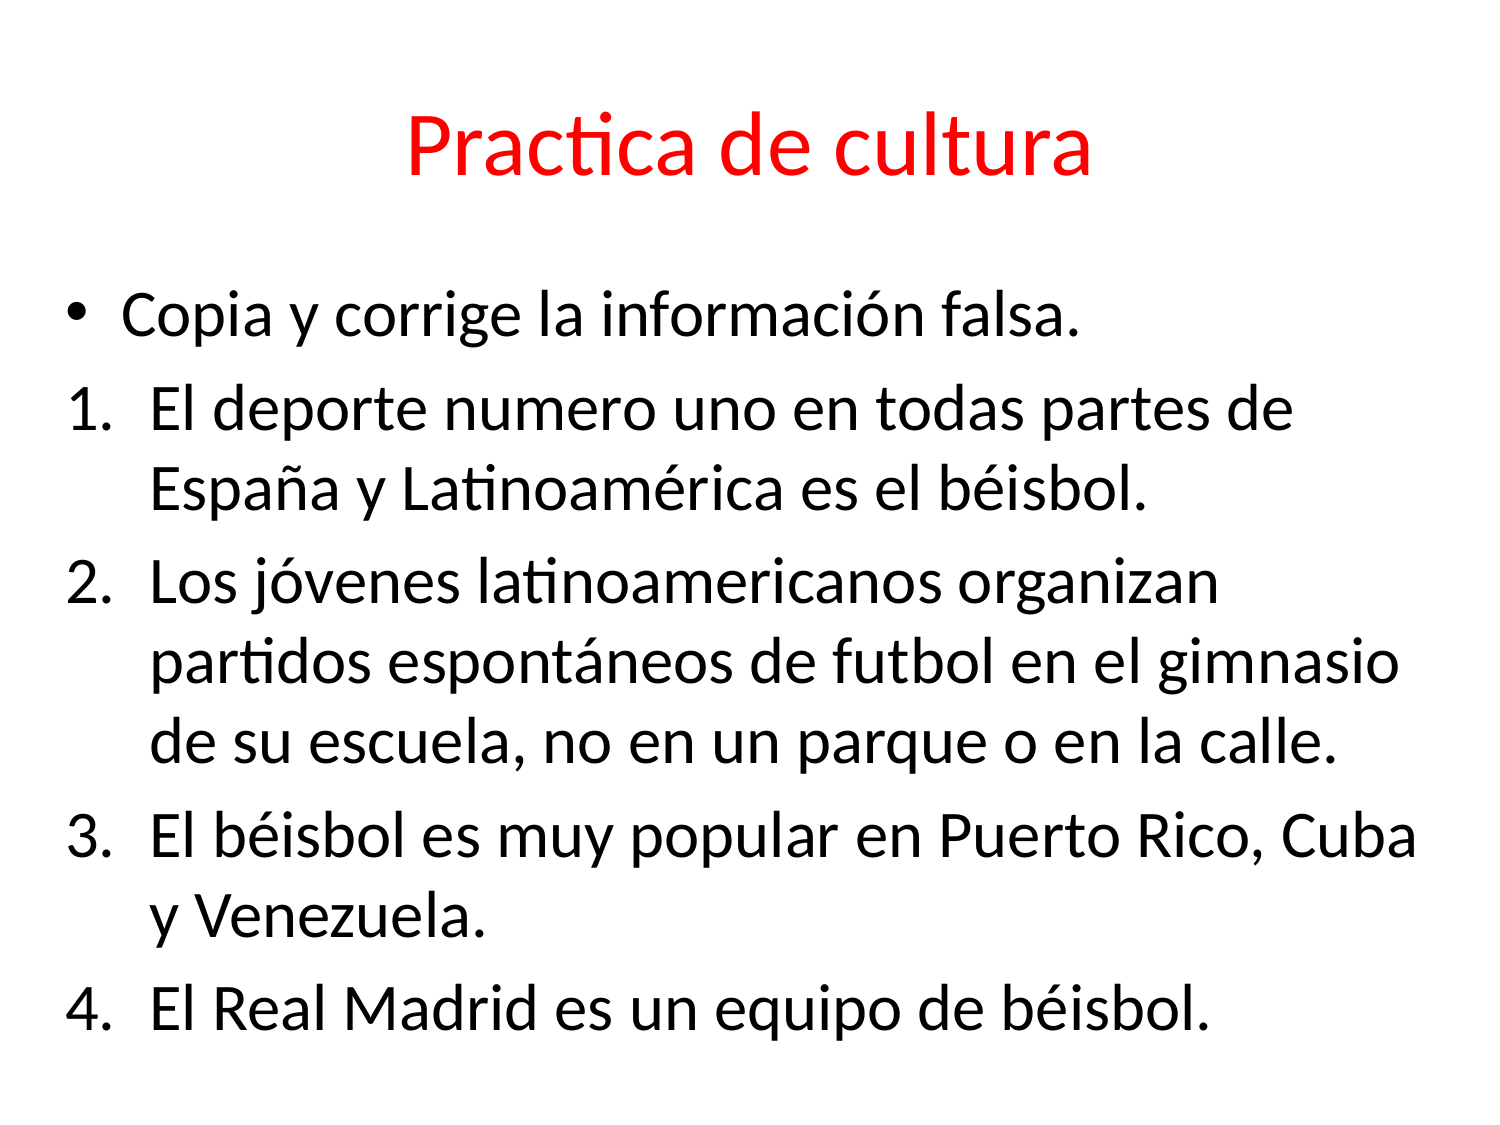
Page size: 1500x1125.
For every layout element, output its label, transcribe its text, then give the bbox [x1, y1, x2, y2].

title Practica de cultura [75, 45, 1425, 233]
list Copia y corrige la información falsa. El deporte numero uno en todas partes de España y Latinoamérica es el béisbol. Los jóvenes latinoamericanos organizan partidos espontáneos de futbol en el gimnasio de su escuela, no en un parque o en la calle. El béisbol es muy popular en Puerto Rico, Cuba y Venezuela. El Real Madrid es un equipo de béisbol. [50, 262, 1463, 1088]
